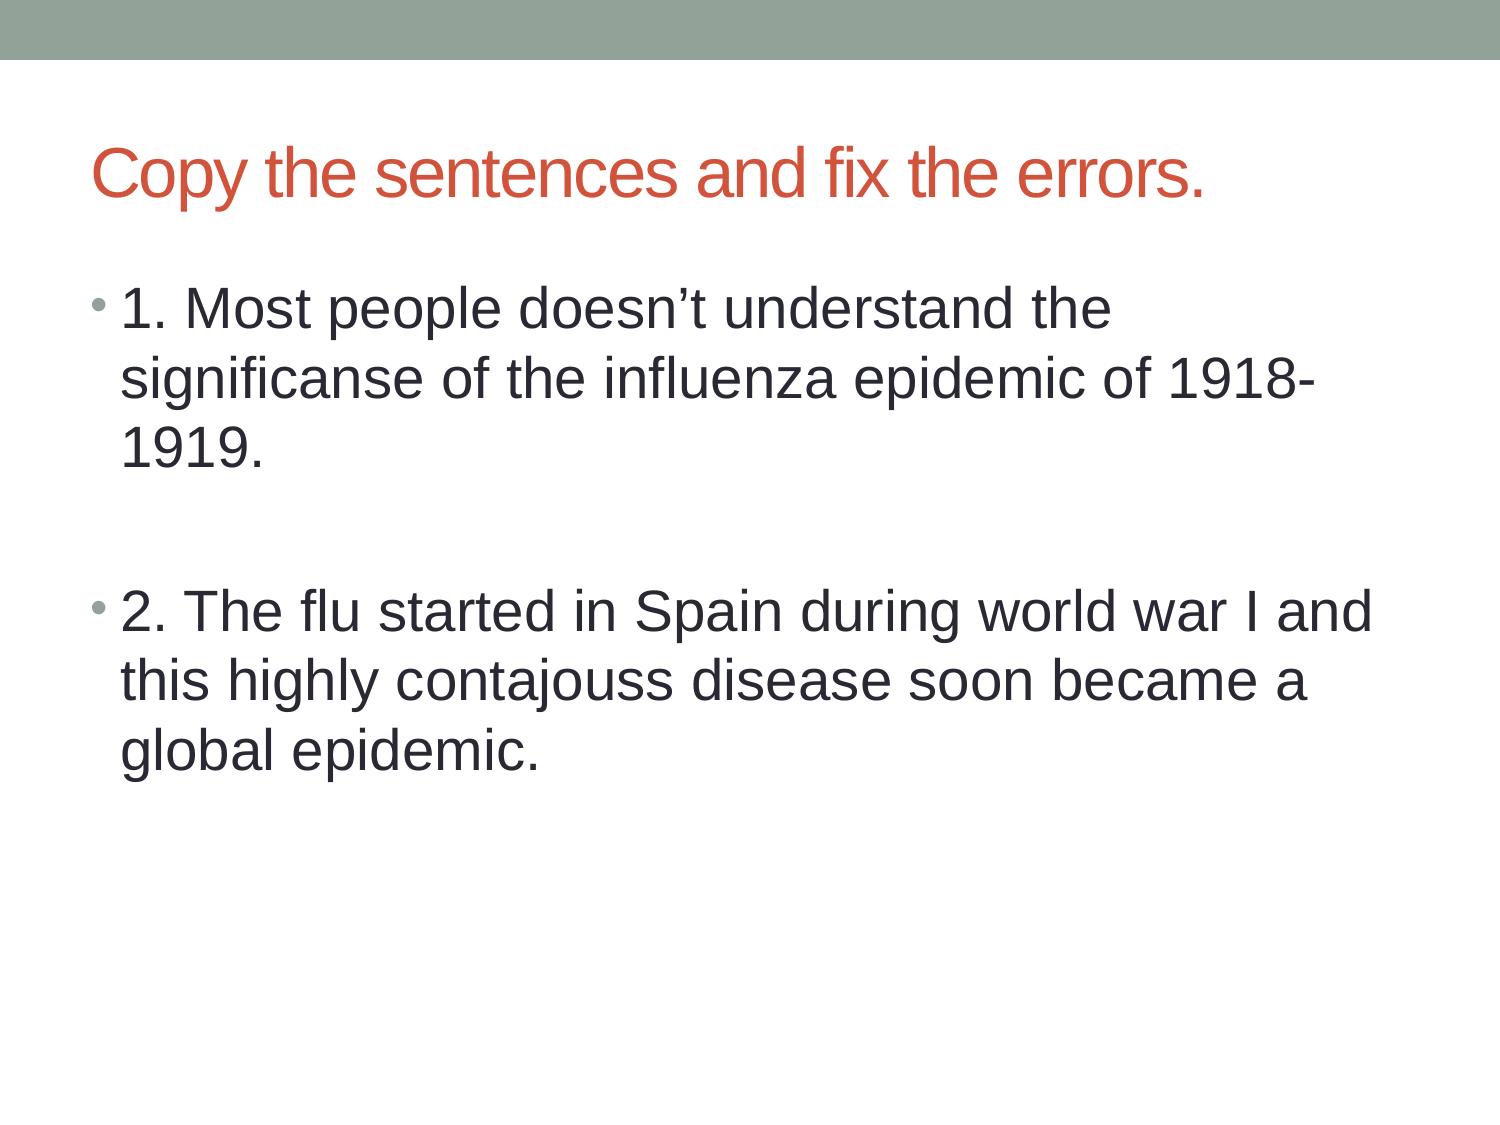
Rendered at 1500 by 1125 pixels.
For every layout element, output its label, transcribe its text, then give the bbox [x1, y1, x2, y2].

title Copy the sentences and fix the errors. [75, 87, 1425, 250]
list 1. Most people doesn’t understand the significanse of the influenza epidemic of 1918-1919. 2. The flu started in Spain during world war I and this highly contajouss disease soon became a global epidemic. [75, 262, 1425, 1063]
